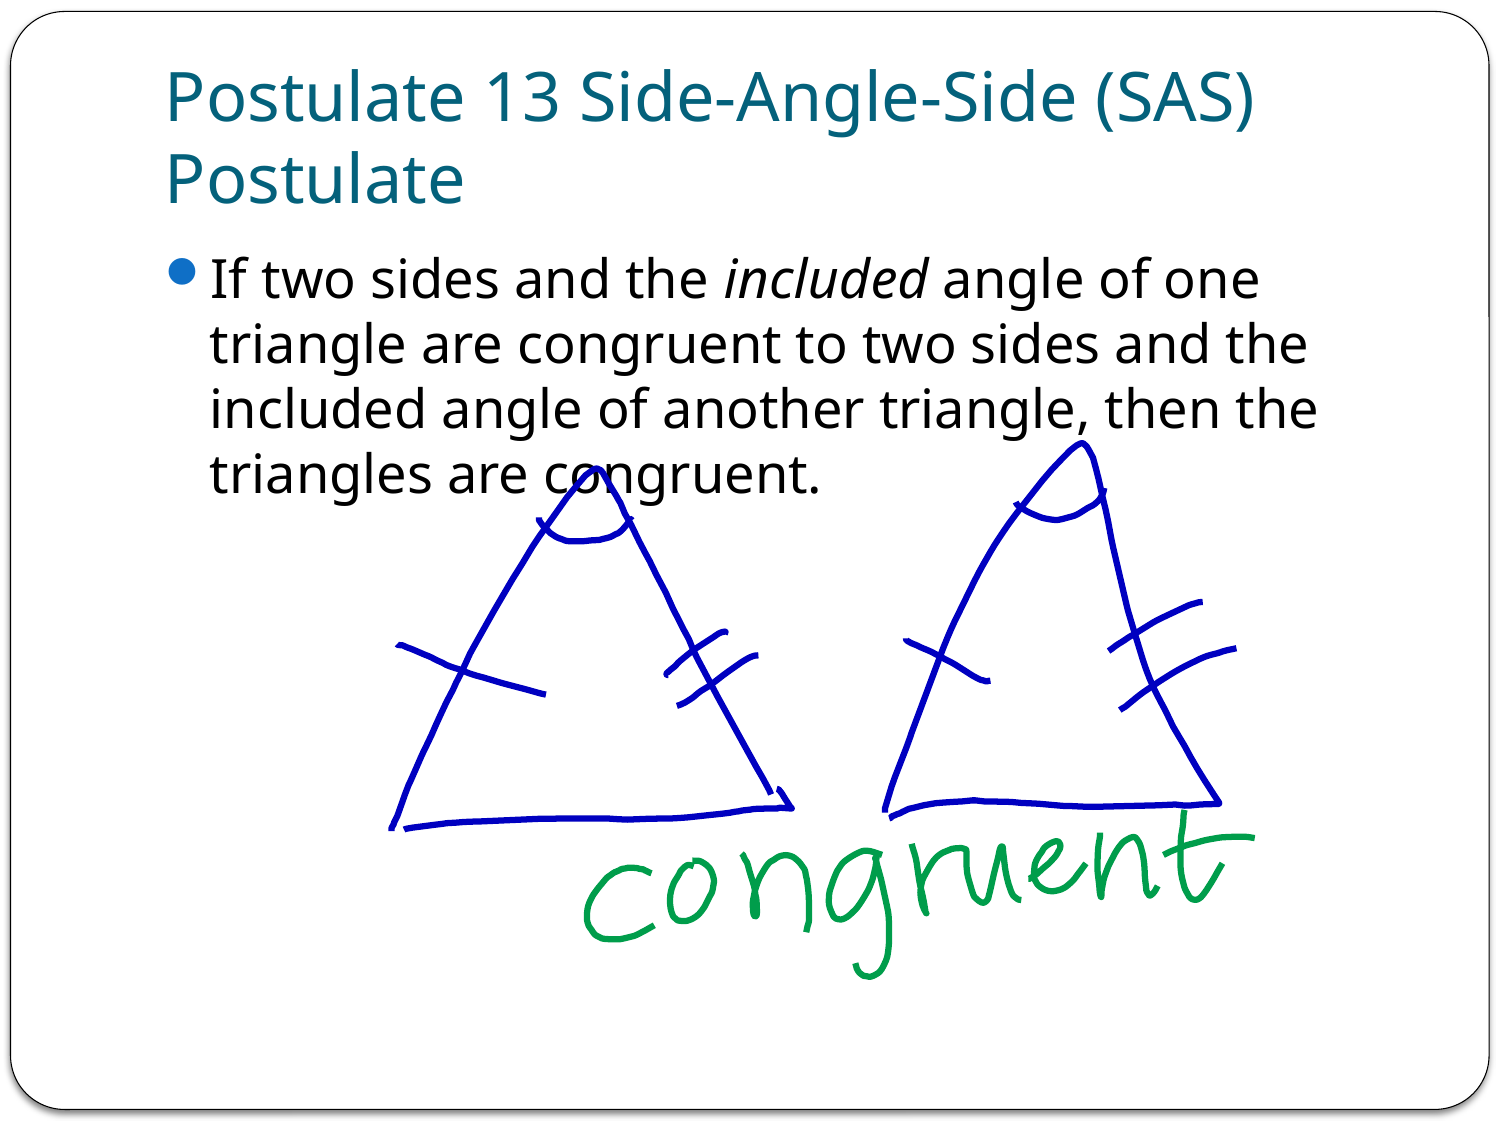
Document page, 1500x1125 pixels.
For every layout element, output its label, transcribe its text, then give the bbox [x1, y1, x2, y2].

list If two sides and the included angle of one triangle are congruent to two sides and the included angle of another triangle, then the triangles are congruent. [150, 237, 1425, 988]
text_box [1179, 809, 1206, 846]
text_box [1108, 601, 1203, 652]
text_box [905, 638, 991, 683]
text_box [669, 859, 715, 922]
text_box [1015, 487, 1106, 521]
text_box [665, 630, 727, 676]
text_box [910, 843, 1022, 914]
text_box [676, 654, 759, 707]
title Postulate 13 Side-Angle-Side (SAS) Postulate [150, 45, 1425, 233]
text_box [1119, 647, 1237, 711]
text_box [586, 866, 655, 941]
text_box [1163, 835, 1255, 856]
text_box [741, 852, 810, 933]
text_box [538, 517, 633, 543]
text_box [403, 788, 793, 831]
text_box [1096, 832, 1159, 898]
text_box [828, 849, 890, 978]
text_box [1028, 840, 1087, 892]
text_box [1026, 442, 1102, 500]
text_box [396, 643, 547, 696]
text_box [884, 495, 1220, 820]
text_box [552, 467, 629, 520]
text_box [390, 522, 770, 832]
text_box [1179, 847, 1224, 901]
